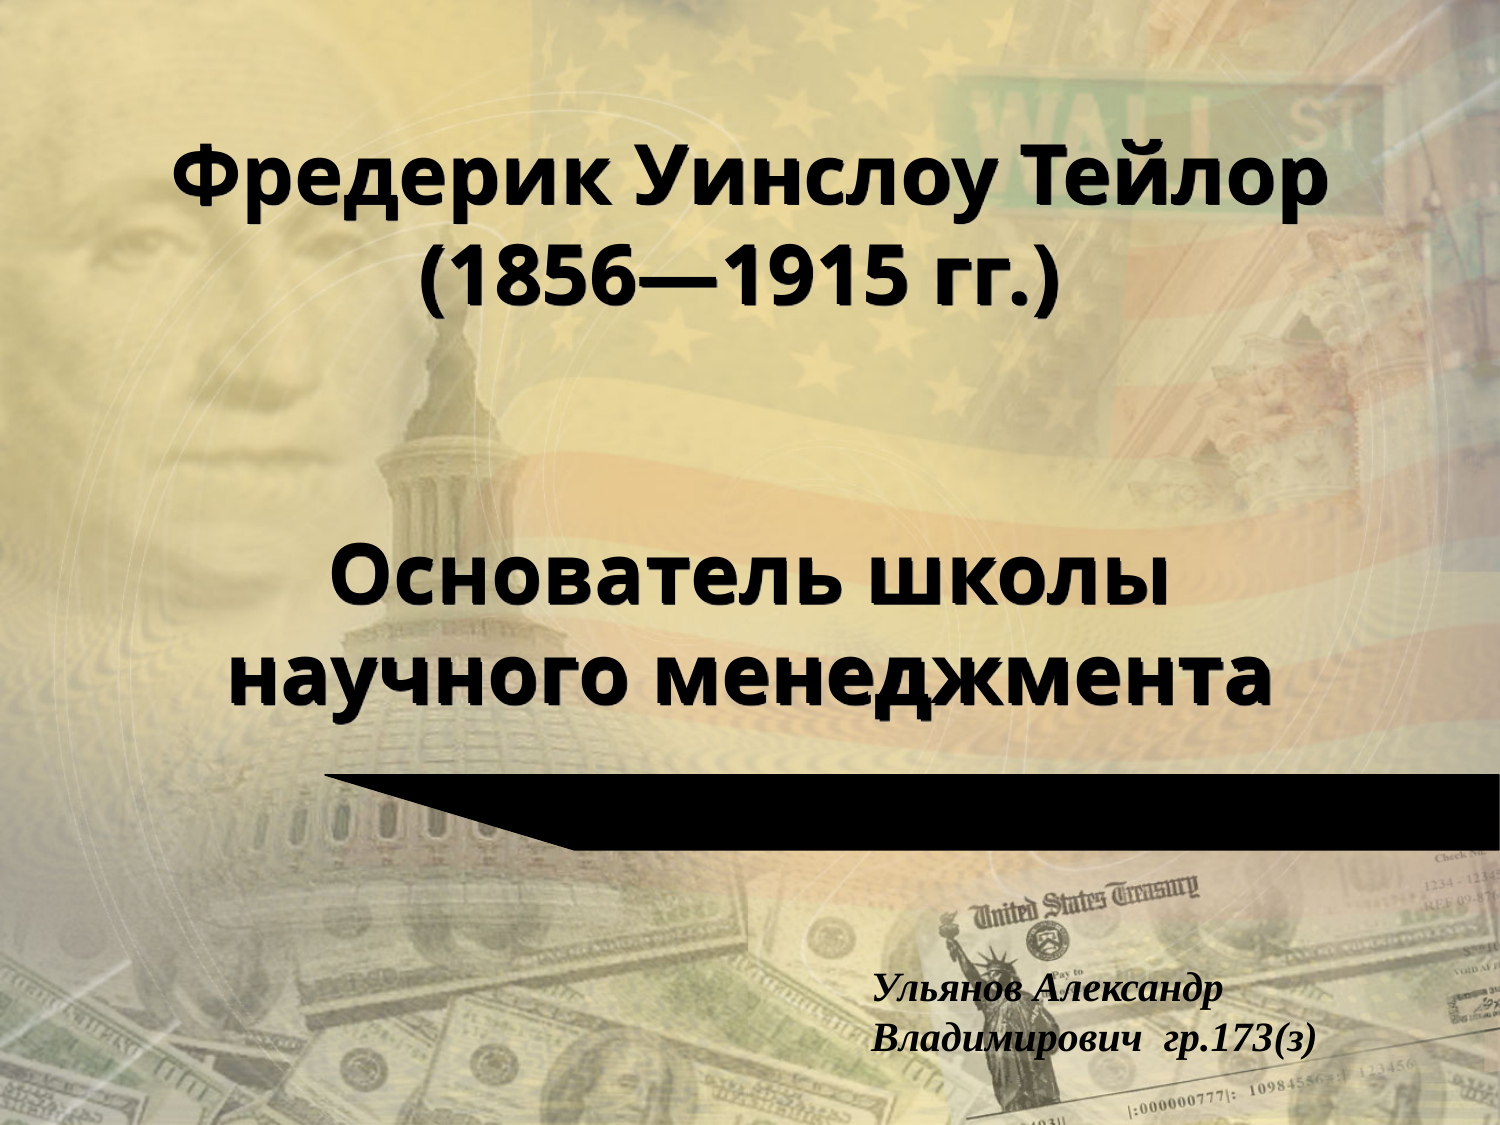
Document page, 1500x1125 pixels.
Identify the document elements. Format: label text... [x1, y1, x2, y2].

title Фредерик Уинслоу Тейлор (1856—1915 гг.) Основатель школы научного менеджмента [122, 42, 1378, 799]
picture [0, 0, 1500, 1125]
text_box [411, 774, 1499, 850]
text_box Ульянов Александр Владимирович гр.173(з) [856, 952, 1500, 1068]
